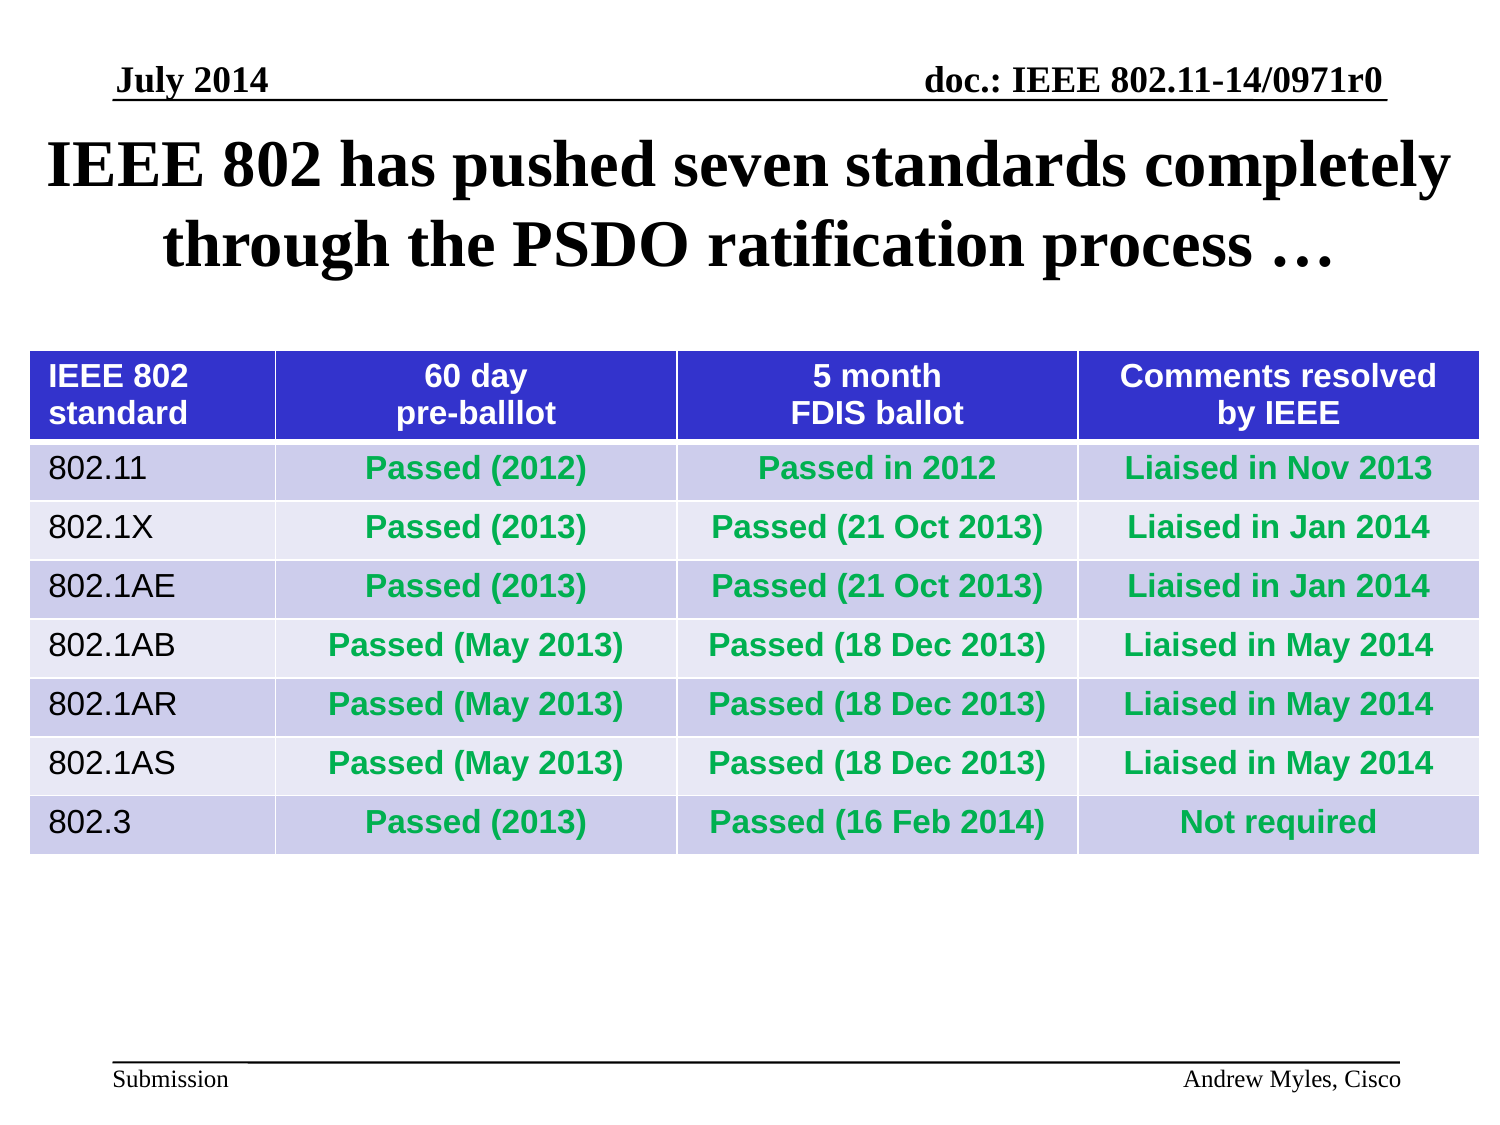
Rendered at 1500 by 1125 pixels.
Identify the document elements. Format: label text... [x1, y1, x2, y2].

table_cell Passed (May 2013) [276, 679, 676, 736]
table_cell Passed (2013) [276, 796, 676, 854]
table_cell 802.1AB [30, 620, 275, 677]
table_cell Passed (21 Oct 2013) [678, 561, 1077, 618]
table_cell Liaised in Nov 2013 [1079, 445, 1479, 500]
table_cell 802.1AR [30, 679, 275, 736]
table_cell Passed (21 Oct 2013) [678, 502, 1077, 559]
table_cell Passed in 2012 [678, 445, 1077, 500]
table_cell Liaised in Jan 2014 [1079, 561, 1479, 618]
table_cell Passed (18 Dec 2013) [678, 679, 1077, 736]
table_cell Passed (May 2013) [276, 620, 676, 677]
title IEEE 802 has pushed seven standards completely through the PSDO ratification process … [0, 112, 1500, 288]
table_cell 802.11 [30, 445, 275, 500]
footer Andrew Myles, Cisco [1169, 1061, 1402, 1093]
table_cell Passed (May 2013) [276, 738, 676, 795]
table_header Comments resolved by IEEE [1079, 351, 1479, 439]
table_cell Liaised in May 2014 [1079, 620, 1479, 677]
table_header 5 month FDIS ballot [678, 351, 1077, 439]
table_cell Passed (16 Feb 2014) [678, 796, 1077, 854]
table_cell 802.3 [30, 796, 275, 854]
table_cell Passed (18 Dec 2013) [678, 620, 1077, 677]
table_header 60 day pre-balllot [276, 351, 676, 439]
table_cell 802.1AE [30, 561, 275, 618]
table_cell Liaised in May 2014 [1079, 738, 1479, 795]
table_cell 802.1AS [30, 738, 275, 795]
footer July 2014 [114, 54, 270, 101]
table_cell Liaised in May 2014 [1079, 679, 1479, 736]
table_cell Passed (18 Dec 2013) [678, 738, 1077, 795]
table_cell Passed (2013) [276, 561, 676, 618]
table_cell 802.1X [30, 502, 275, 559]
table_cell Liaised in Jan 2014 [1079, 502, 1479, 559]
table_header IEEE 802 standard [30, 351, 275, 439]
table_cell Not required [1079, 796, 1479, 854]
table_cell Passed (2013) [276, 502, 676, 559]
table_cell Passed (2012) [276, 445, 676, 500]
